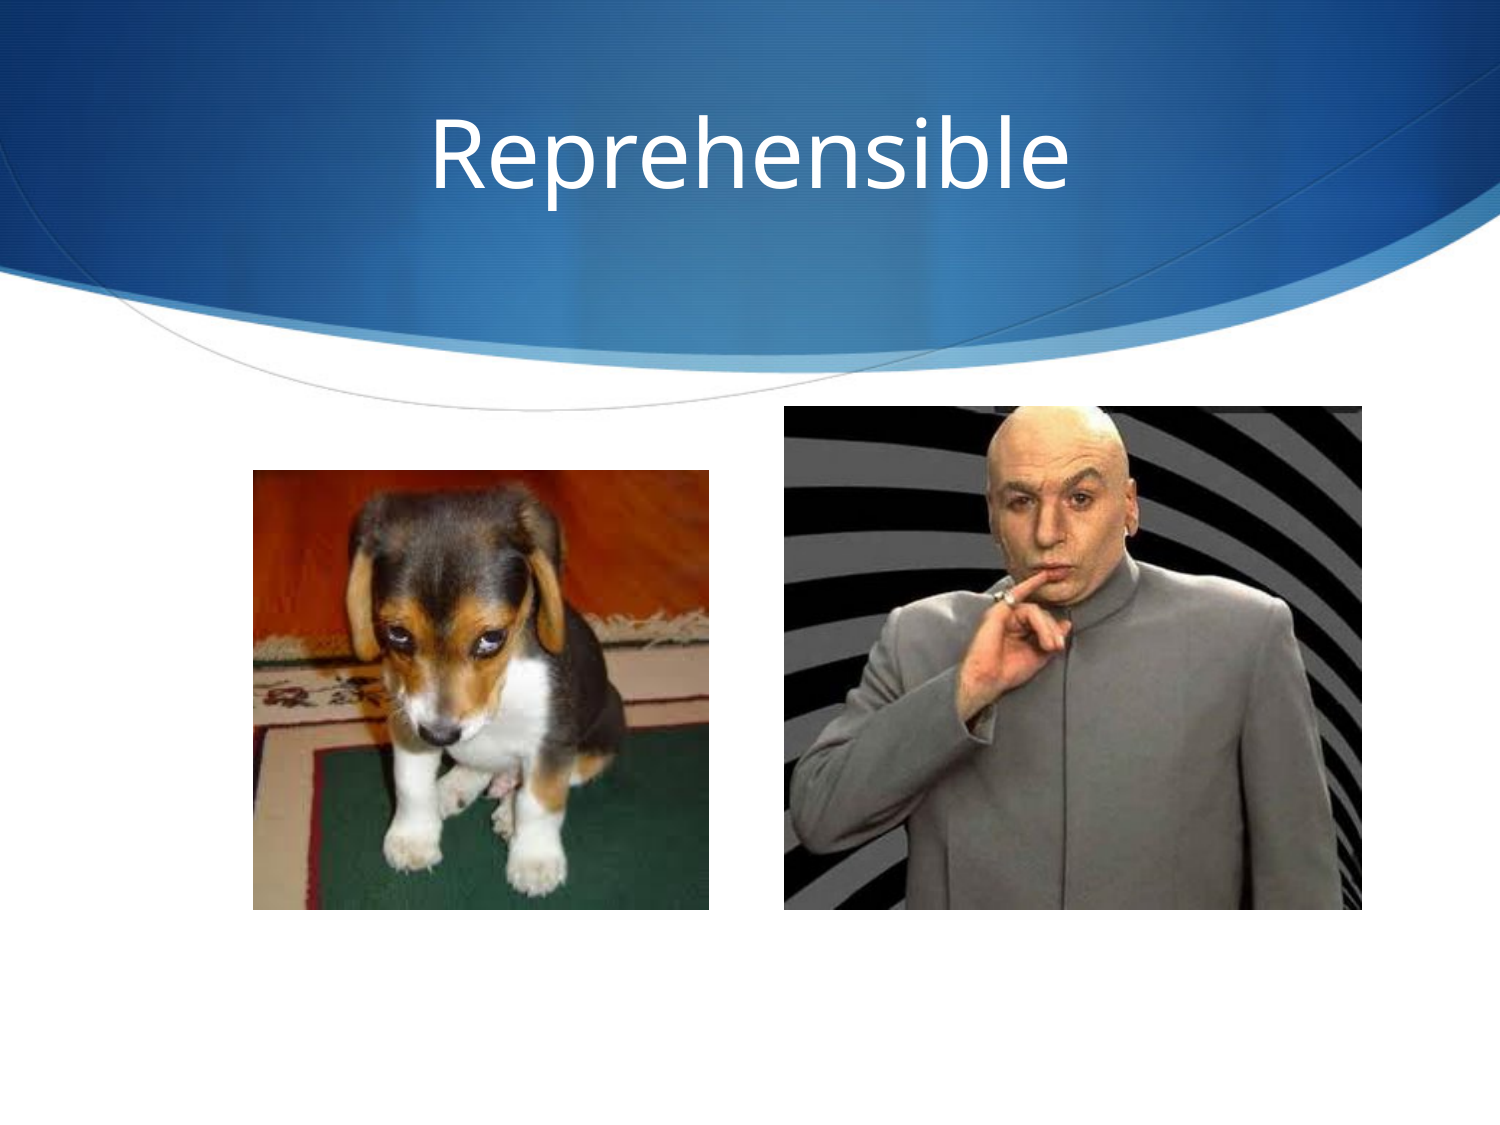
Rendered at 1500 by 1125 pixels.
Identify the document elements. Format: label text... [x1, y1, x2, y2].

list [74, 470, 757, 911]
title Reprehensible [75, 56, 1425, 245]
picture [0, 0, 1500, 1125]
